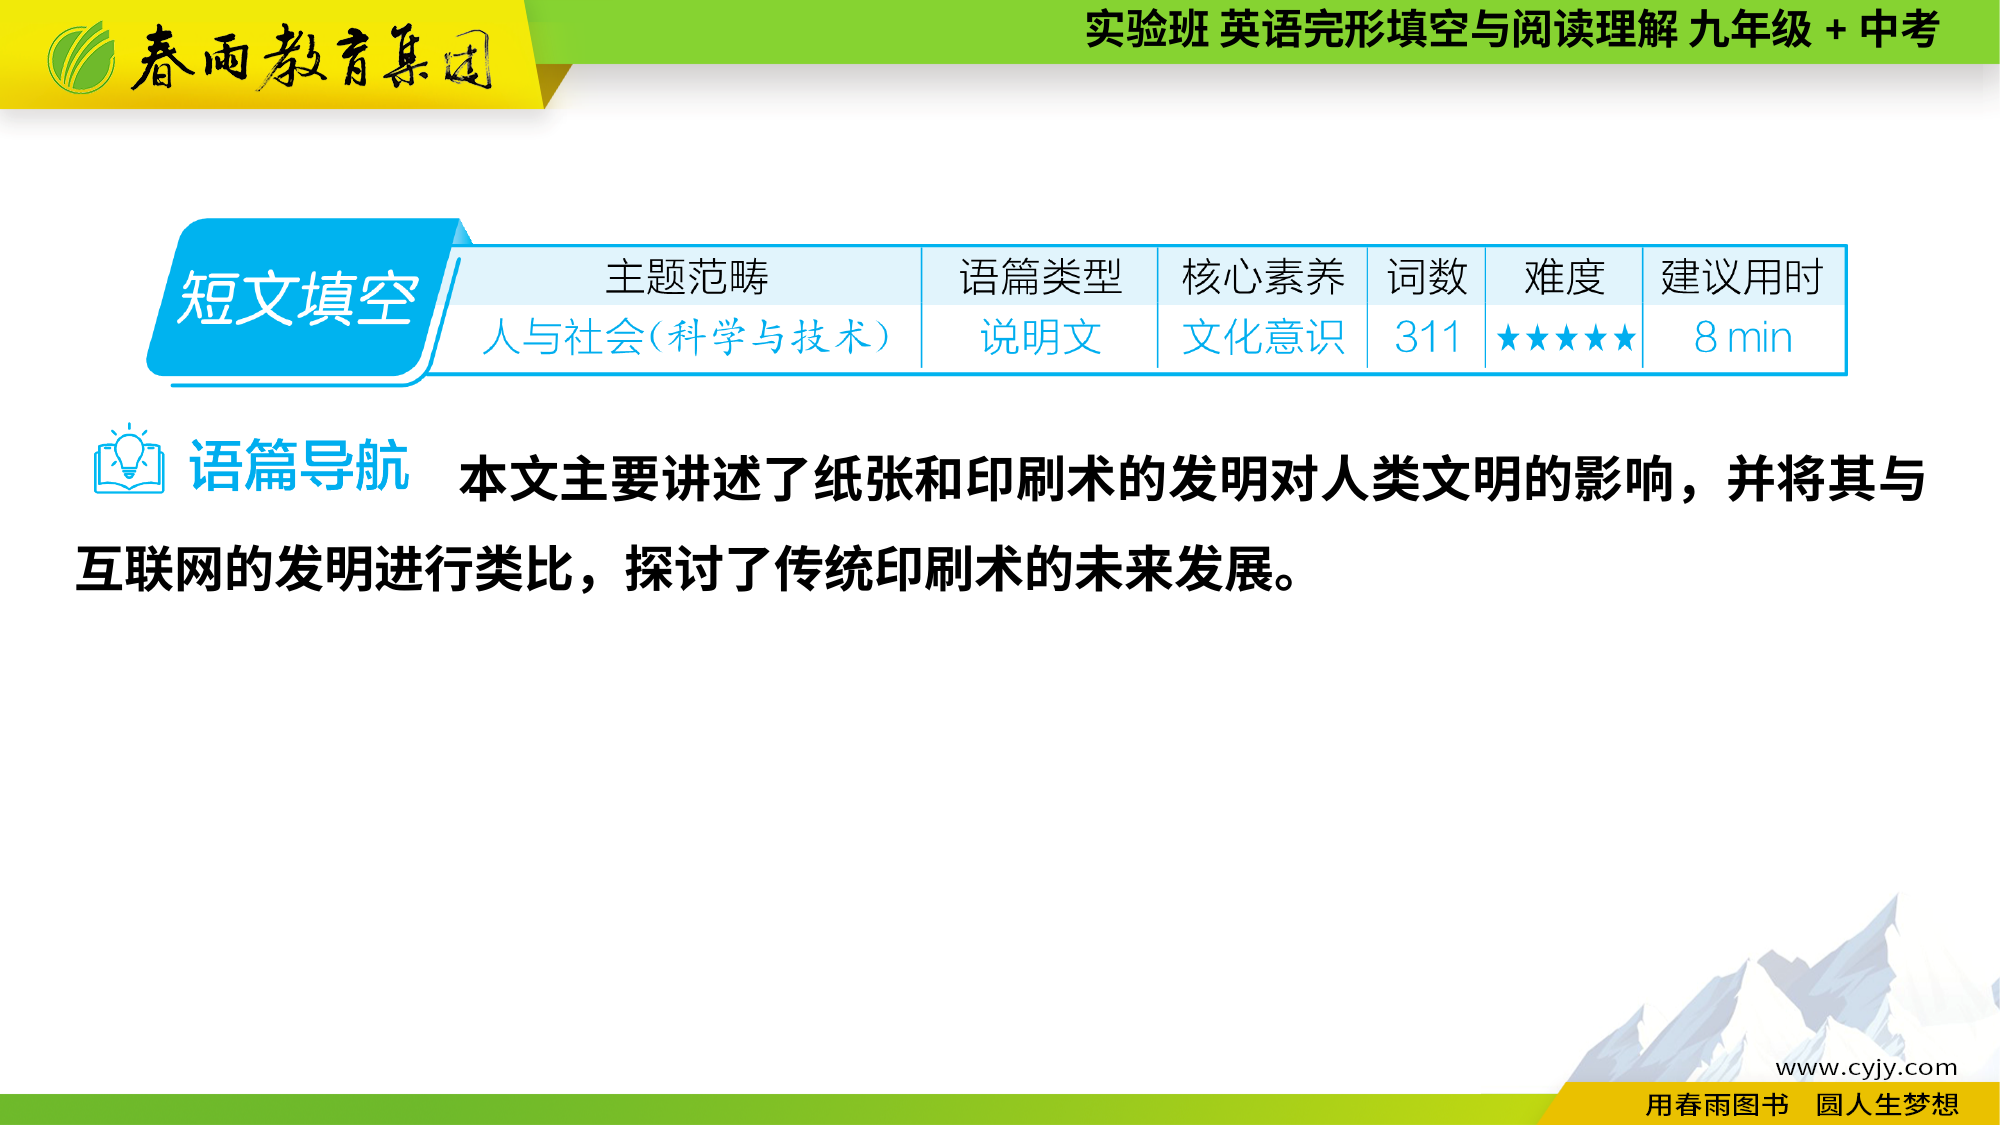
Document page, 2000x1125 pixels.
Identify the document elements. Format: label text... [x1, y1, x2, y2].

picture [0, 0, 2000, 1125]
list 本文主要讲述了纸张和印刷术的发明对人类文明的影响，并将其与互联网的发明进行类比，探讨了传统印刷术的未来发展。 [59, 409, 1944, 595]
